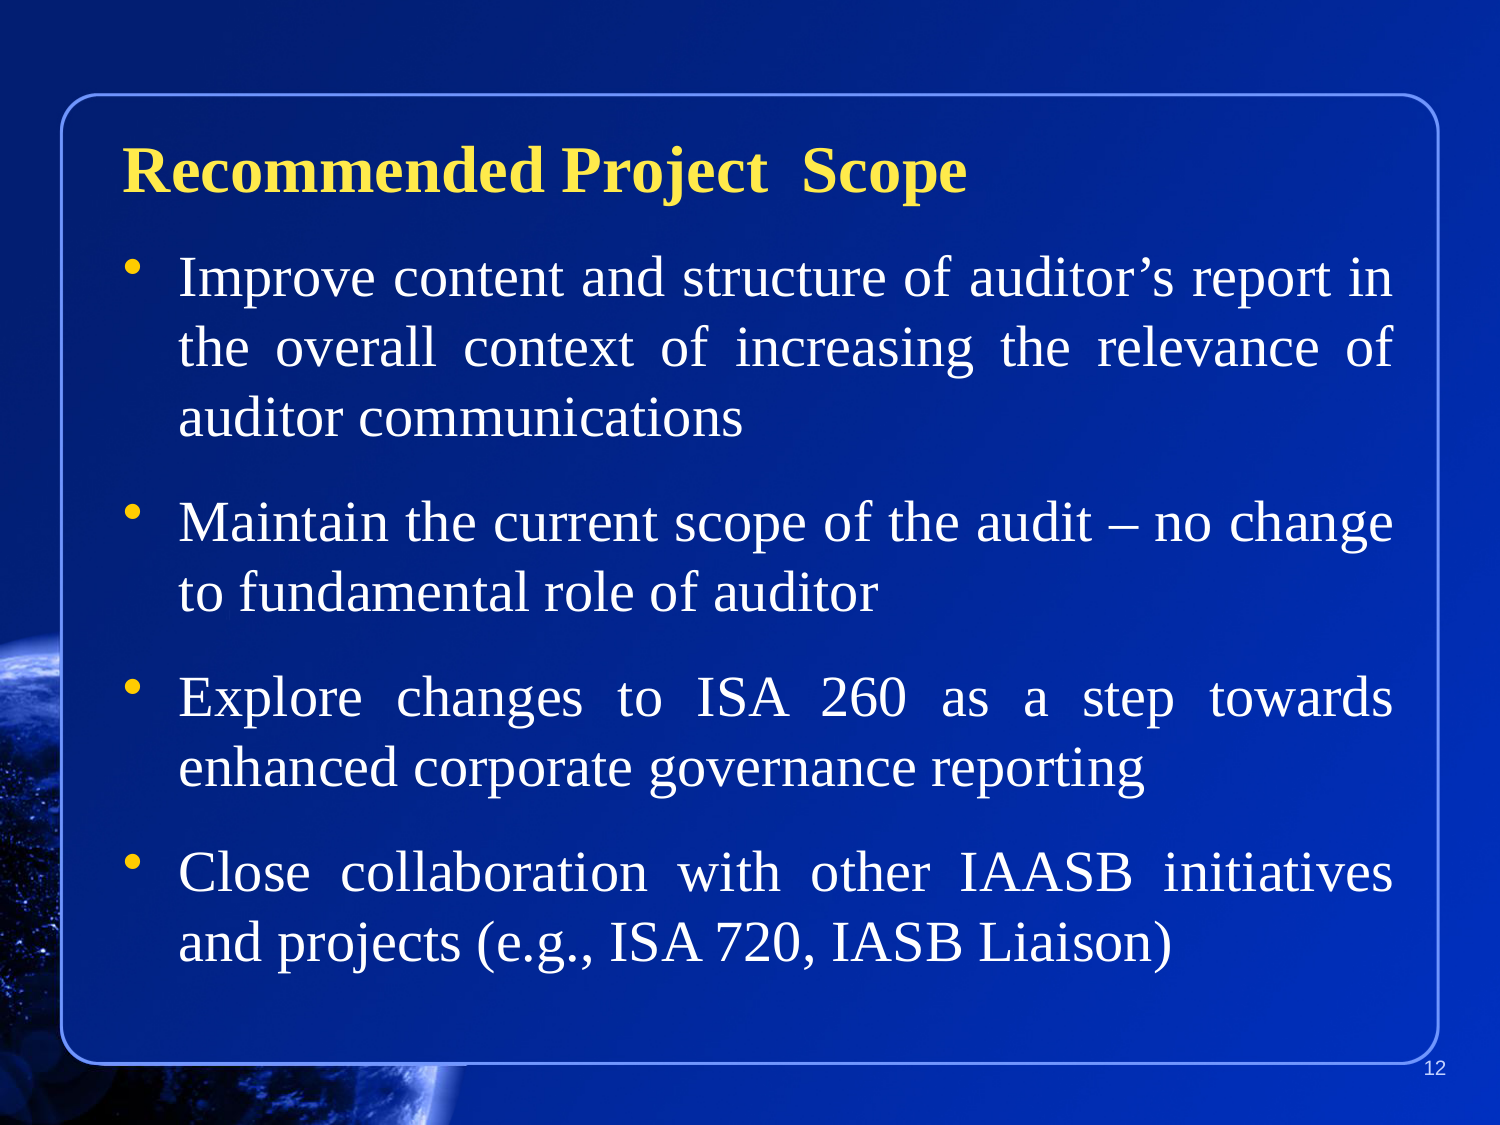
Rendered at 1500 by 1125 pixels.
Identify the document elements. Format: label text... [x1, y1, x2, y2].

slide_number 12 [1111, 1046, 1462, 1125]
list Improve content and structure of auditor’s report in the overall context of increasing the relevance of auditor communications Maintain the current scope of the audit – no change to fundamental role of auditor Explore changes to ISA 260 as a step towards enhanced corporate governance reporting Close collaboration with other IAASB initiatives and projects (e.g., ISA 720, IASB Liaison) [107, 230, 1411, 1048]
picture [0, 0, 1500, 1125]
list Recommended Project Scope [107, 118, 1411, 215]
